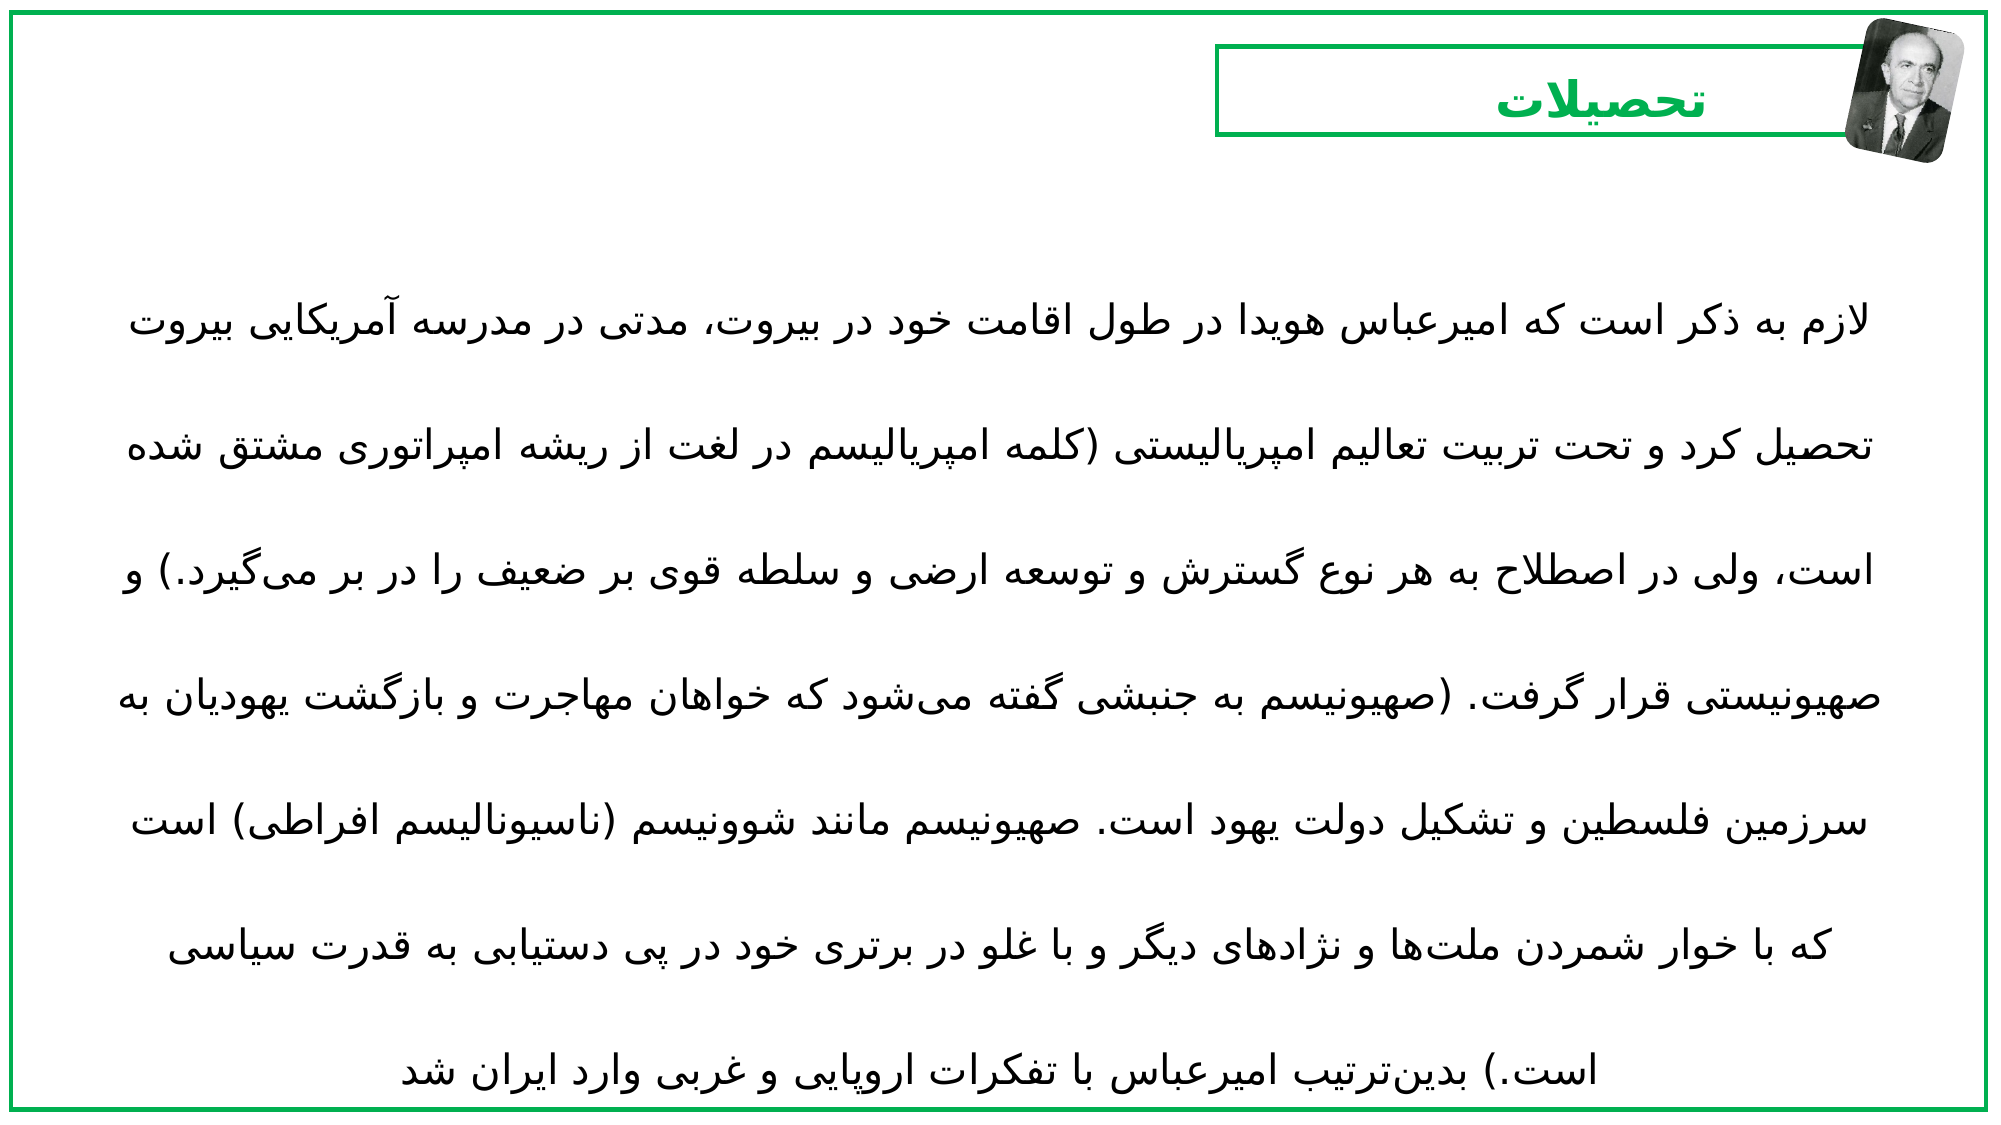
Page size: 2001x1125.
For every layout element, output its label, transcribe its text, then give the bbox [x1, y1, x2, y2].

picture [1845, 18, 1965, 163]
text_box لازم به ذکر است که امیرعباس هویدا در طول اقامت خود در بیروت، مدتی در مدرسه آمریکایی بیروت تحصیل کرد و تحت تربیت تعالیم امپریالیستی (کلمه امپریالیسم در لغت از ریشه امپراتوری مشتق شده است، ولی در اصطلاح به هر نوع گسترش و توسعه ارضی و سلطه قوی بر ضعیف را در بر می‌گیرد.) و صهیونیستی قرار گرفت. (صهیونیسم به جنبشی گفته می‌شود که خواهان مهاجرت و بازگشت یهودیان به سرزمین فلسطین و تشکیل دولت یهود است. صهیونیسم مانند شوونیسم (ناسیونالیسم افراطی) است که با خوار شمردن ملت‌ها و نژادهای دیگر و با غلو در برتری خود در پی دستیابی به قدرت سیاسی است.) بدین‌ترتیب امیرعباس با تفکرات اروپایی و غربی وارد ایران شد و در وزارت امور خارجه تقاضای استخدام کرد. [90, 210, 1910, 1125]
text_box تحصیلات [1327, 30, 1876, 136]
